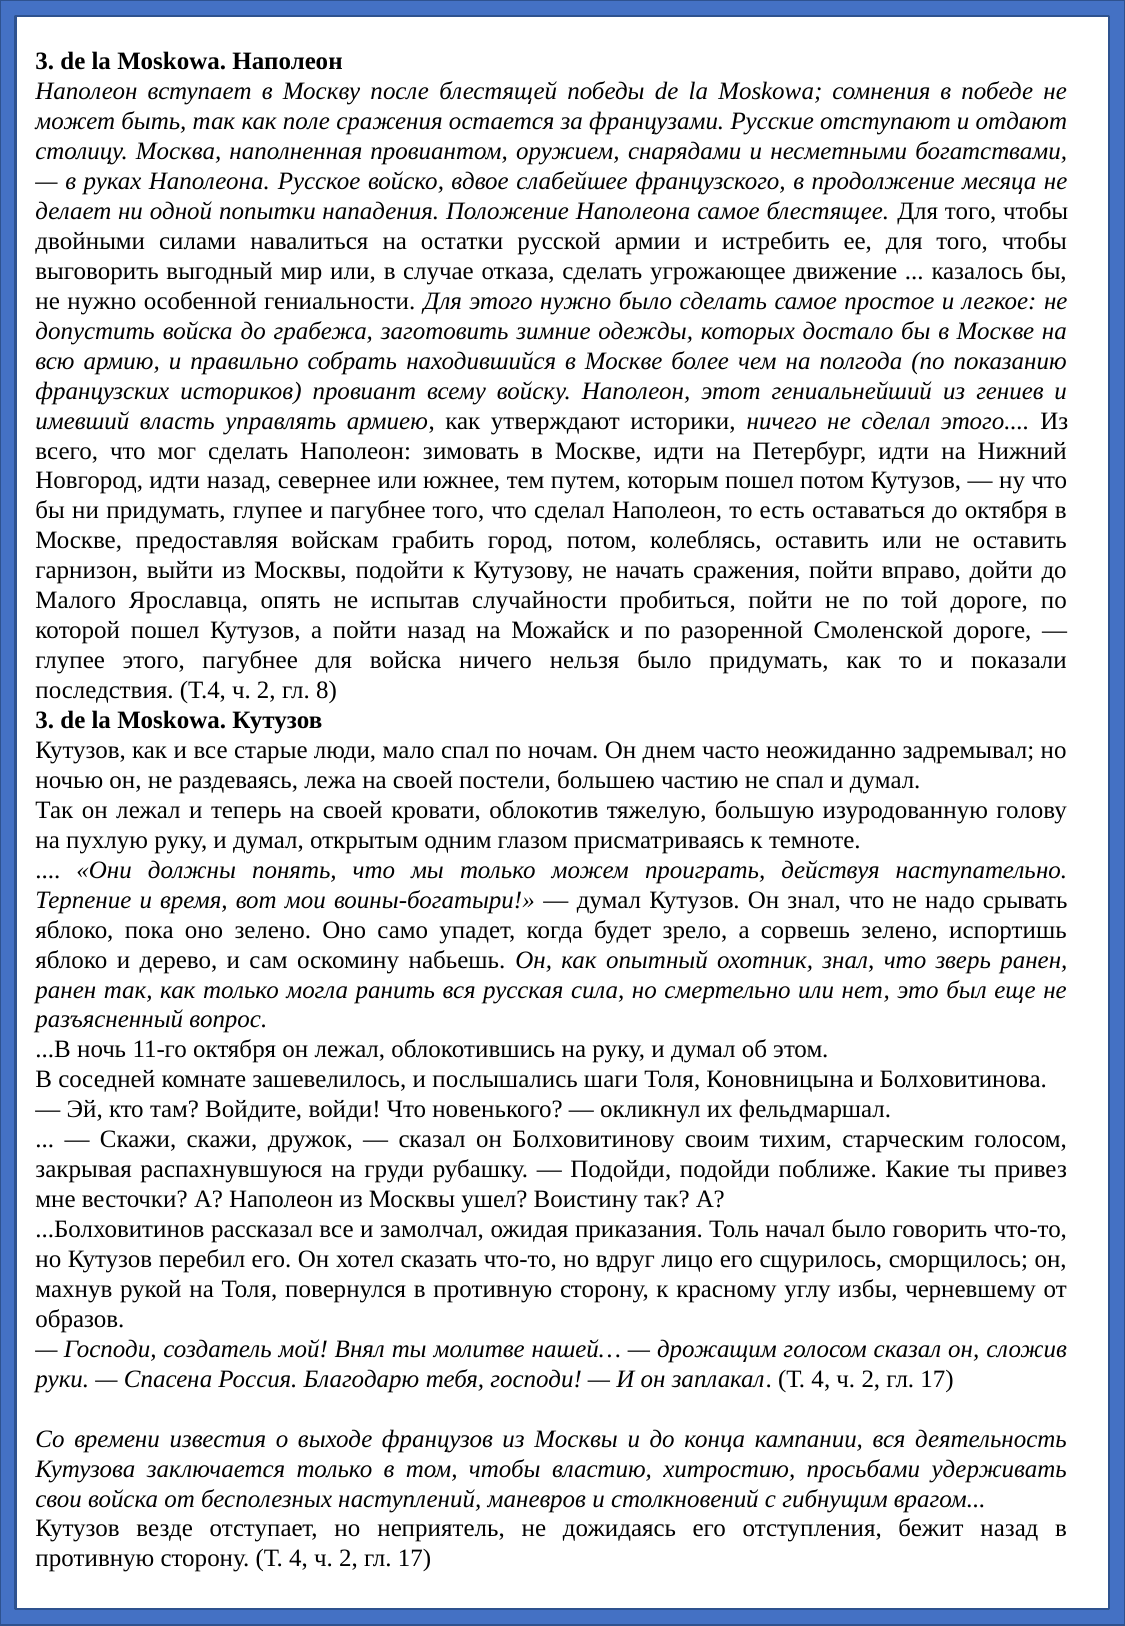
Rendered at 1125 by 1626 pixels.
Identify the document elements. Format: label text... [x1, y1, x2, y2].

text_box 3. de la Moskowa. Наполеон Наполеон вступает в Москву после блестящей победы de la Moskowa; сомнения в победе не может быть, так как поле сражения остается за французами. Русские отступают и отдают столицу. Москва, наполненная провиантом, оружием, снарядами и несметными богатствами, — в руках Наполеона. Русское войско, вдвое слабейшее французского, в продолжение месяца не делает ни одной попытки нападения. Положение Наполеона самое блестящее. Для того, чтобы двойными силами навалиться на остатки русской армии и истребить ее, для того, чтобы выговорить выгодный мир или, в случае отказа, сделать угрожающее движение ... казалось бы, не нужно особенной гениальности. Для этого нужно было сделать самое простое и легкое: не допустить войска до грабежа, заготовить зимние одежды, которых достало бы в Москве на всю армию, и правильно собрать находившийся в Москве более чем на полгода (по показанию французских историков) провиант всему войску. Наполеон, этот гениальнейший из гениев и имевший власть управлять армиею, как утверждают историки, ничего не сделал этого.... Из всего, что мог сделать Наполеон: зимовать в Москве, идти на Петербург, идти на Нижний Новгород, идти назад, севернее или южнее, тем путем, которым пошел потом Кутузов, — ну что бы ни придумать, глупее и пагубнее того, что сделал Наполеон, то есть оставаться до октября в Москве, предоставляя войскам грабить город, потом, колеблясь, оставить или не оставить гарнизон, выйти из Москвы, подойти к Кутузову, не начать сражения, пойти вправо, дойти до Малого Ярославца, опять не испытав случайности пробиться, пойти не по той дороге, по которой пошел Кутузов, а пойти назад на Можайск и по разоренной Смоленской дороге, — глупее этого, пагубнее для войска ничего нельзя было придумать, как то и показали последствия. (Т.4, ч. 2, гл. 8) 3. de la Moskowa. Кутузов Кутузов, как и все старые люди, мало спал по ночам. Он днем часто неожиданно задремывал; но ночью он, не раздеваясь, лежа на своей постели, большею частию не спал и думал. Так он лежал и теперь на своей кровати, облокотив тяжелую, большую изуродованную голову на пухлую руку, и думал, открытым одним глазом присматриваясь к темноте. .... «Они должны понять, что мы только можем проиграть, действуя наступательно. Терпение и время, вот мои воины-богатыри!» — думал Кутузов. Он знал, что не надо срывать яблоко, пока оно зелено. Оно само упадет, когда будет зрело, а сорвешь зелено, испортишь яблоко и дерево, и сам оскомину набьешь. Он, как опытный охотник, знал, что зверь ранен, ранен так, как только могла ранить вся русская сила, но смертельно или нет, это был еще не разъясненный вопрос. ...В ночь 11-го октября он лежал, облокотившись на руку, и думал об этом. В соседней комнате зашевелилось, и послышались шаги Толя, Коновницына и Болховитинова. — Эй, кто там? Войдите, войди! Что новенького? — окликнул их фельдмаршал. ... — Скажи, скажи, дружок, — сказал он Болховитинову своим тихим, старческим голосом, закрывая распахнувшуюся на груди рубашку. — Подойди, подойди поближе. Какие ты привез мне весточки? А? Наполеон из Москвы ушел? Воистину так? А? ...Болховитинов рассказал все и замолчал, ожидая приказания. Толь начал было говорить что-то, но Кутузов перебил его. Он хотел сказать что-то, но вдруг лицо его сщурилось, сморщилось; он, махнув рукой на Толя, повернулся в противную сторону, к красному углу избы, черневшему от образов. — Господи, создатель мой! Внял ты молитве нашей… — дрожащим голосом сказал он, сложив руки. — Спасена Россия. Благодарю тебя, господи! — И он заплакал. (Т. 4, ч. 2, гл. 17) Со времени известия о выходе французов из Москвы и до конца кампании, вся деятельность Кутузова заключается только в том, чтобы властию, хитростию, просьбами удерживать свои войска от бесполезных наступлений, маневров и столкновений с гибнущим врагом... Кутузов везде отступает, но неприятель, не дожидаясь его отступления, бежит назад в противную сторону. (Т. 4, ч. 2, гл. 17) [20, 37, 1084, 1580]
